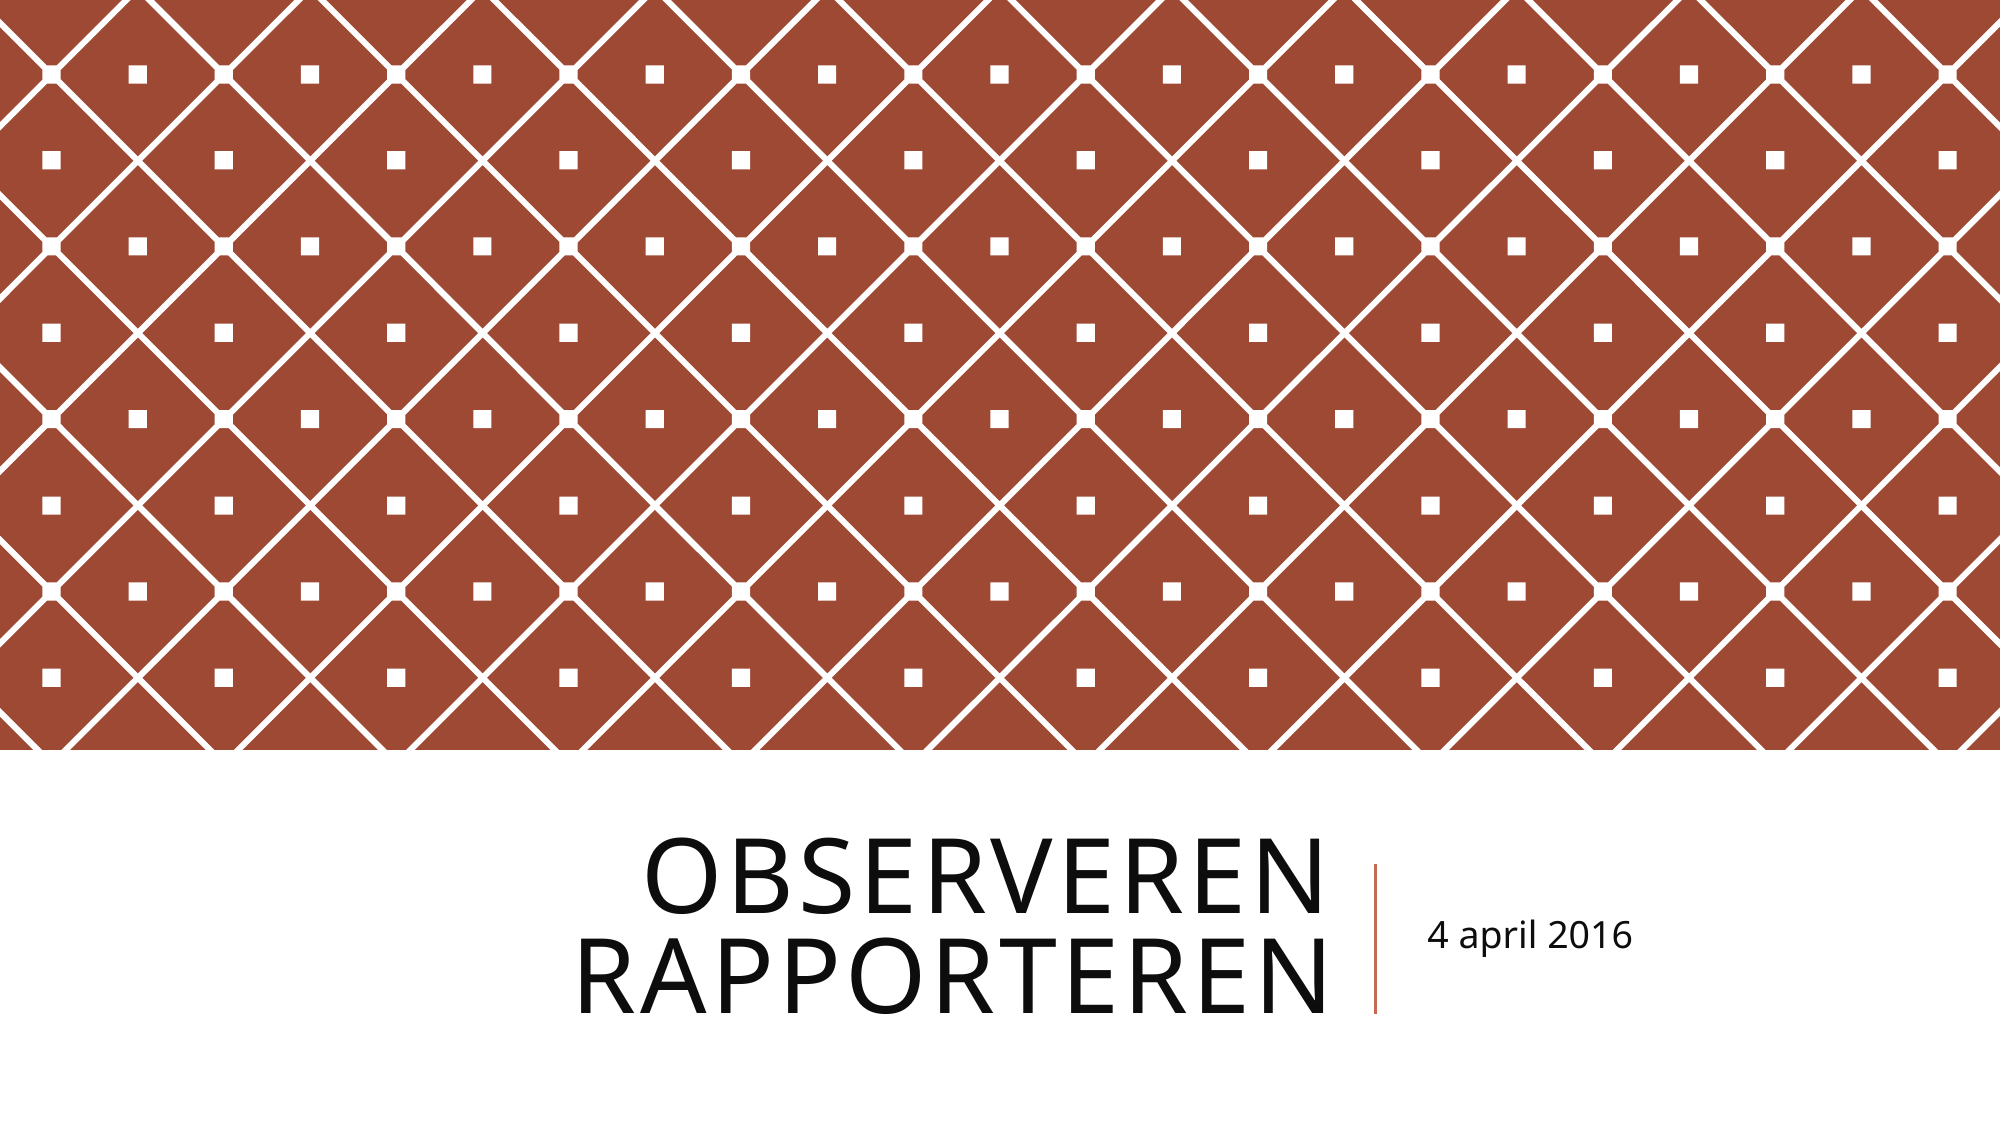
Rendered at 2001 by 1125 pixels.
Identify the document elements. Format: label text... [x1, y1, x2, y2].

title Observeren rapporteren [75, 813, 1350, 1054]
subtitle 4 april 2016 [1412, 813, 1938, 1054]
